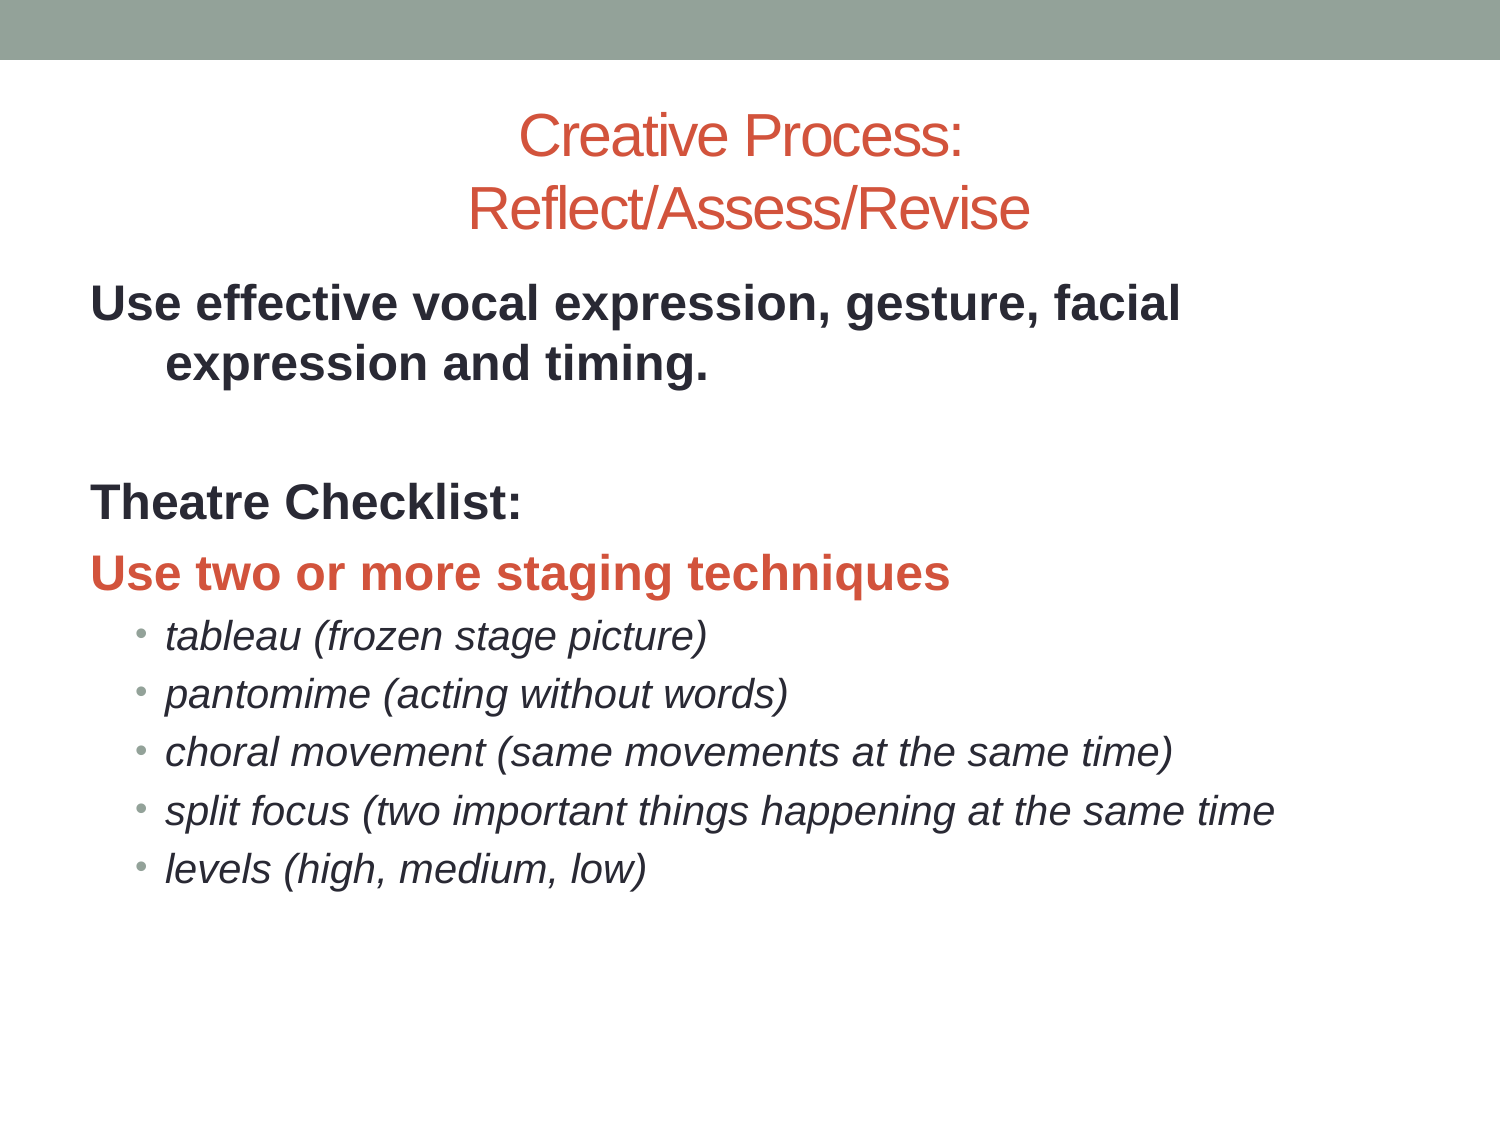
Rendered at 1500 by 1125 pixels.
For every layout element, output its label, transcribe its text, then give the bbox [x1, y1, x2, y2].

list Use effective vocal expression, gesture, facial expression and timing. Theatre Checklist: Use two or more staging techniques tableau (frozen stage picture) pantomime (acting without words) choral movement (same movements at the same time) split focus (two important things happening at the same time levels (high, medium, low) [75, 262, 1425, 1063]
title Creative Process: Reflect/Assess/Revise [75, 87, 1425, 250]
